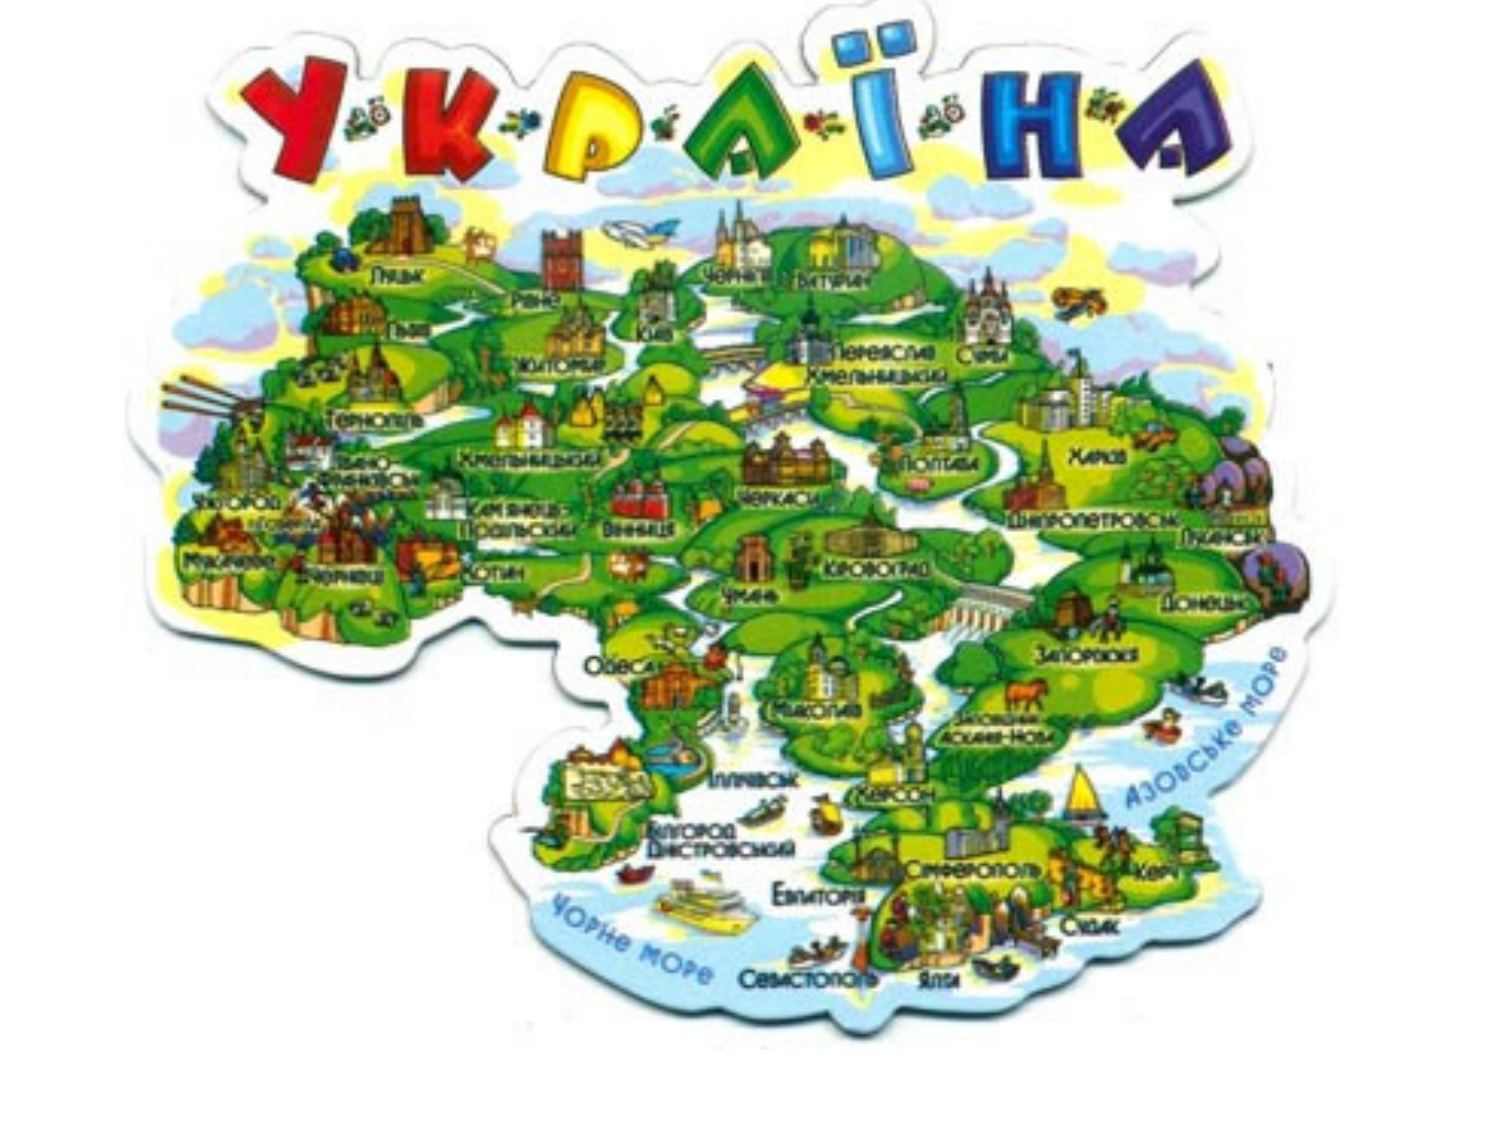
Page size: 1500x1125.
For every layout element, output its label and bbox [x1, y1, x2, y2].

picture [123, 0, 1341, 1050]
